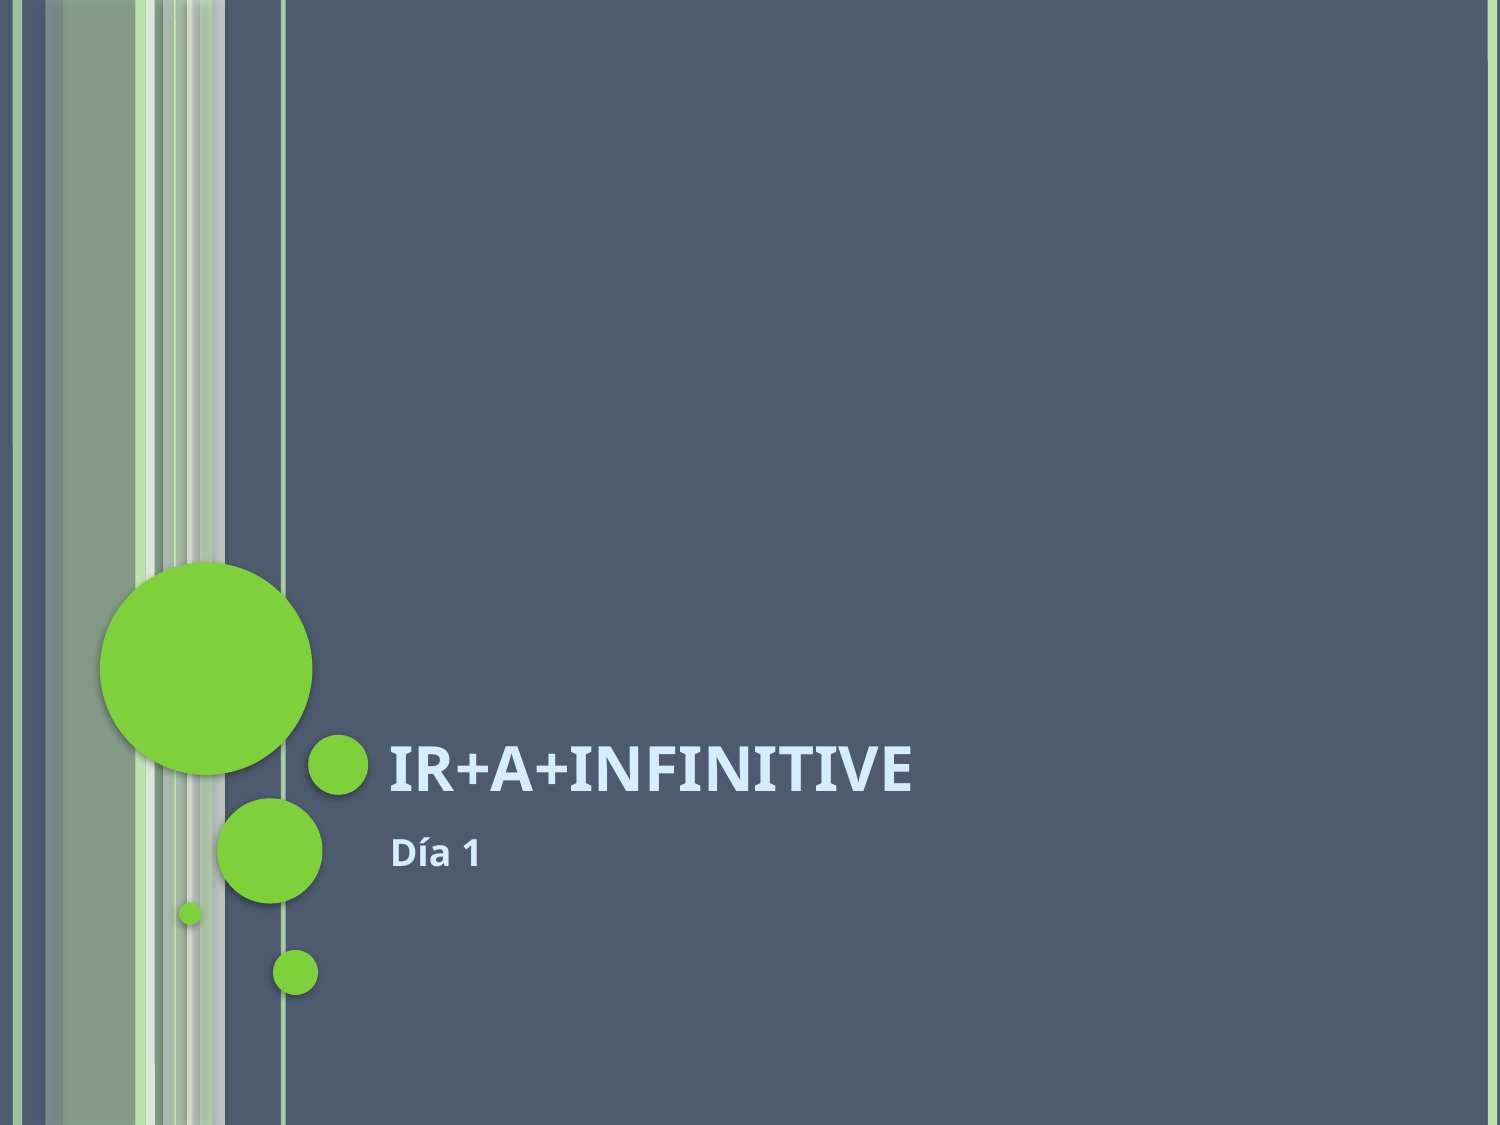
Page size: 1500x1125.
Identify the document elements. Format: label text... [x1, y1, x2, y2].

title IR+a+infinitive [375, 474, 1388, 812]
list Día 1 [375, 821, 1388, 1047]
